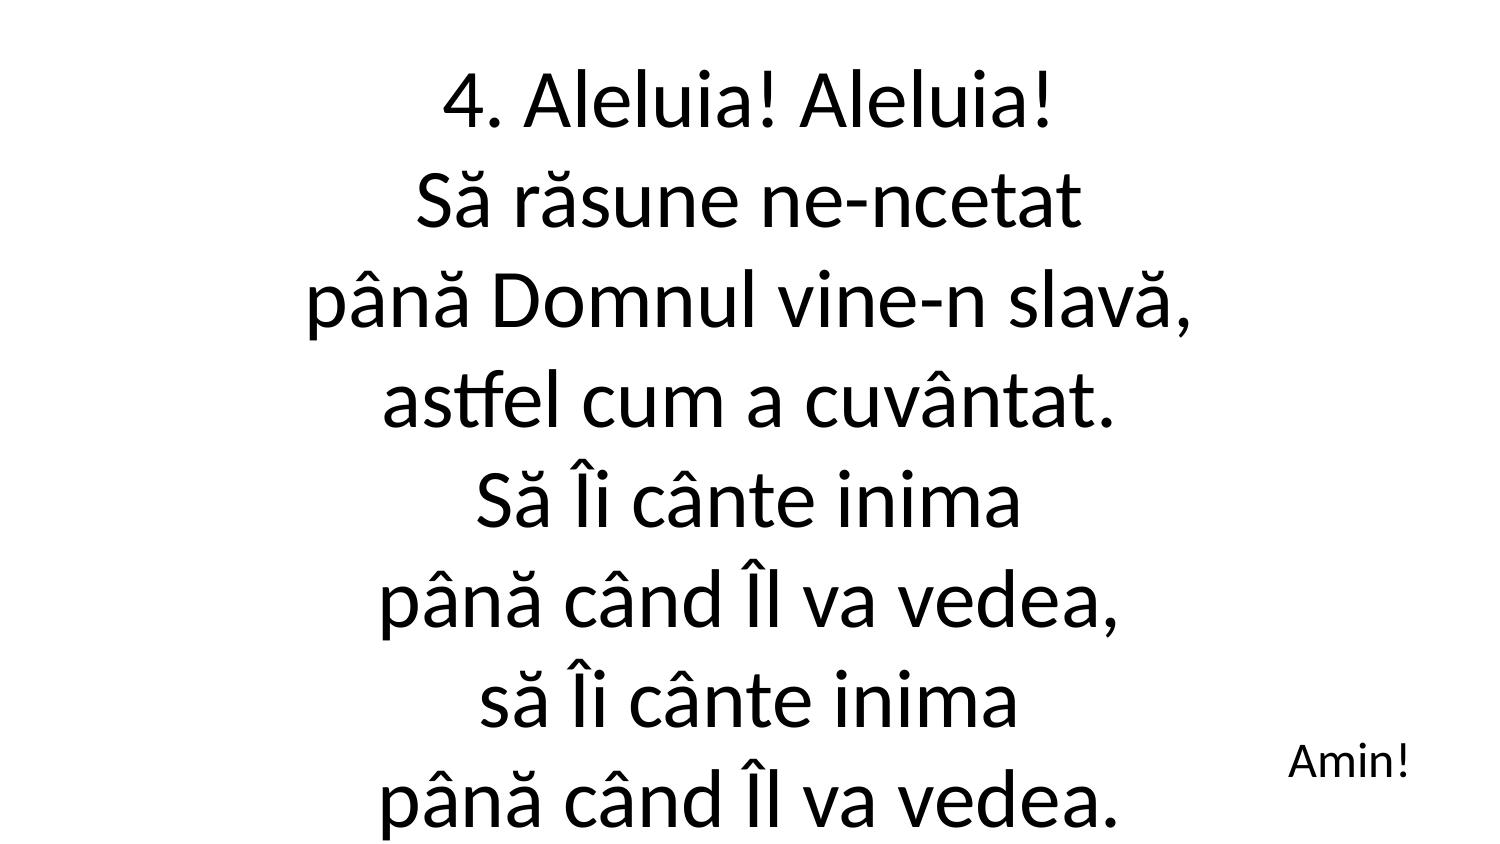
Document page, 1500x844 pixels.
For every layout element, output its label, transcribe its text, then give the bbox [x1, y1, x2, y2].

text_box Amin! [1273, 674, 1427, 795]
text_box 4. Aleluia! Aleluia! Să răsune ne-ncetat până Domnul vine-n slavă, astfel cum a cuvântat. Să Îi cânte inima până când Îl va vedea, să Îi cânte inima până când Îl va vedea. [289, 0, 1210, 844]
